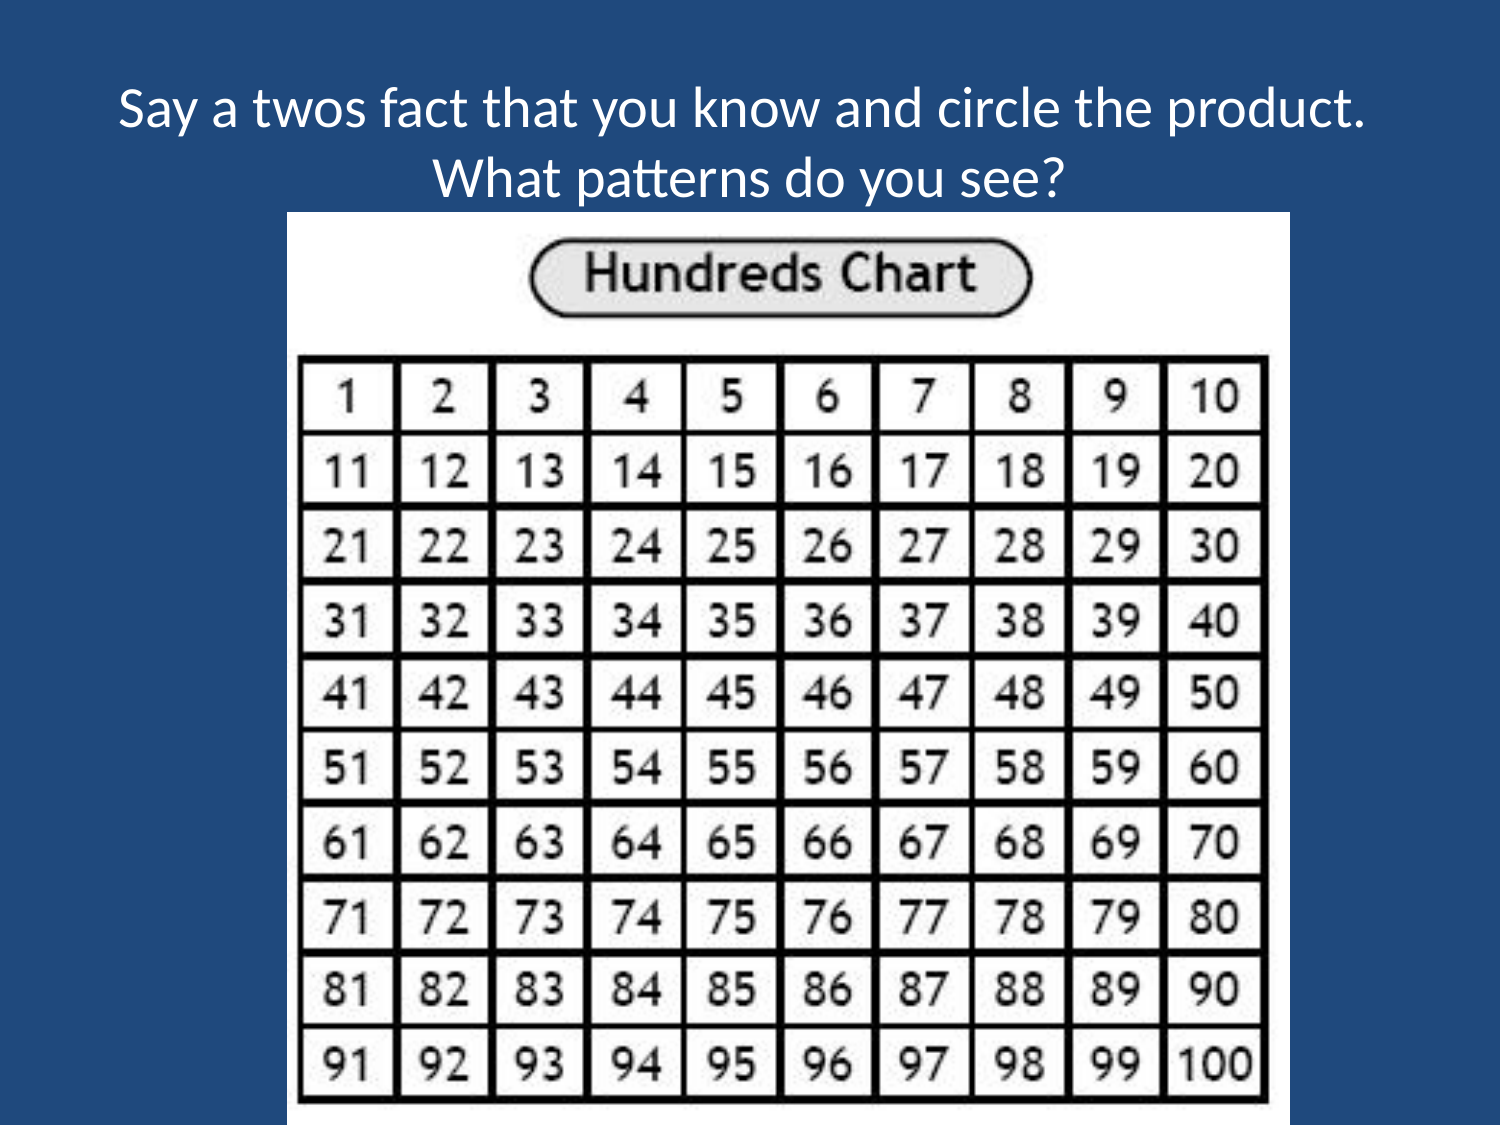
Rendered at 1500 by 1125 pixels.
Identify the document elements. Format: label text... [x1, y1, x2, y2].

title Say a twos fact that you know and circle the product. What patterns do you see? [75, 45, 1425, 233]
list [287, 212, 1290, 1125]
